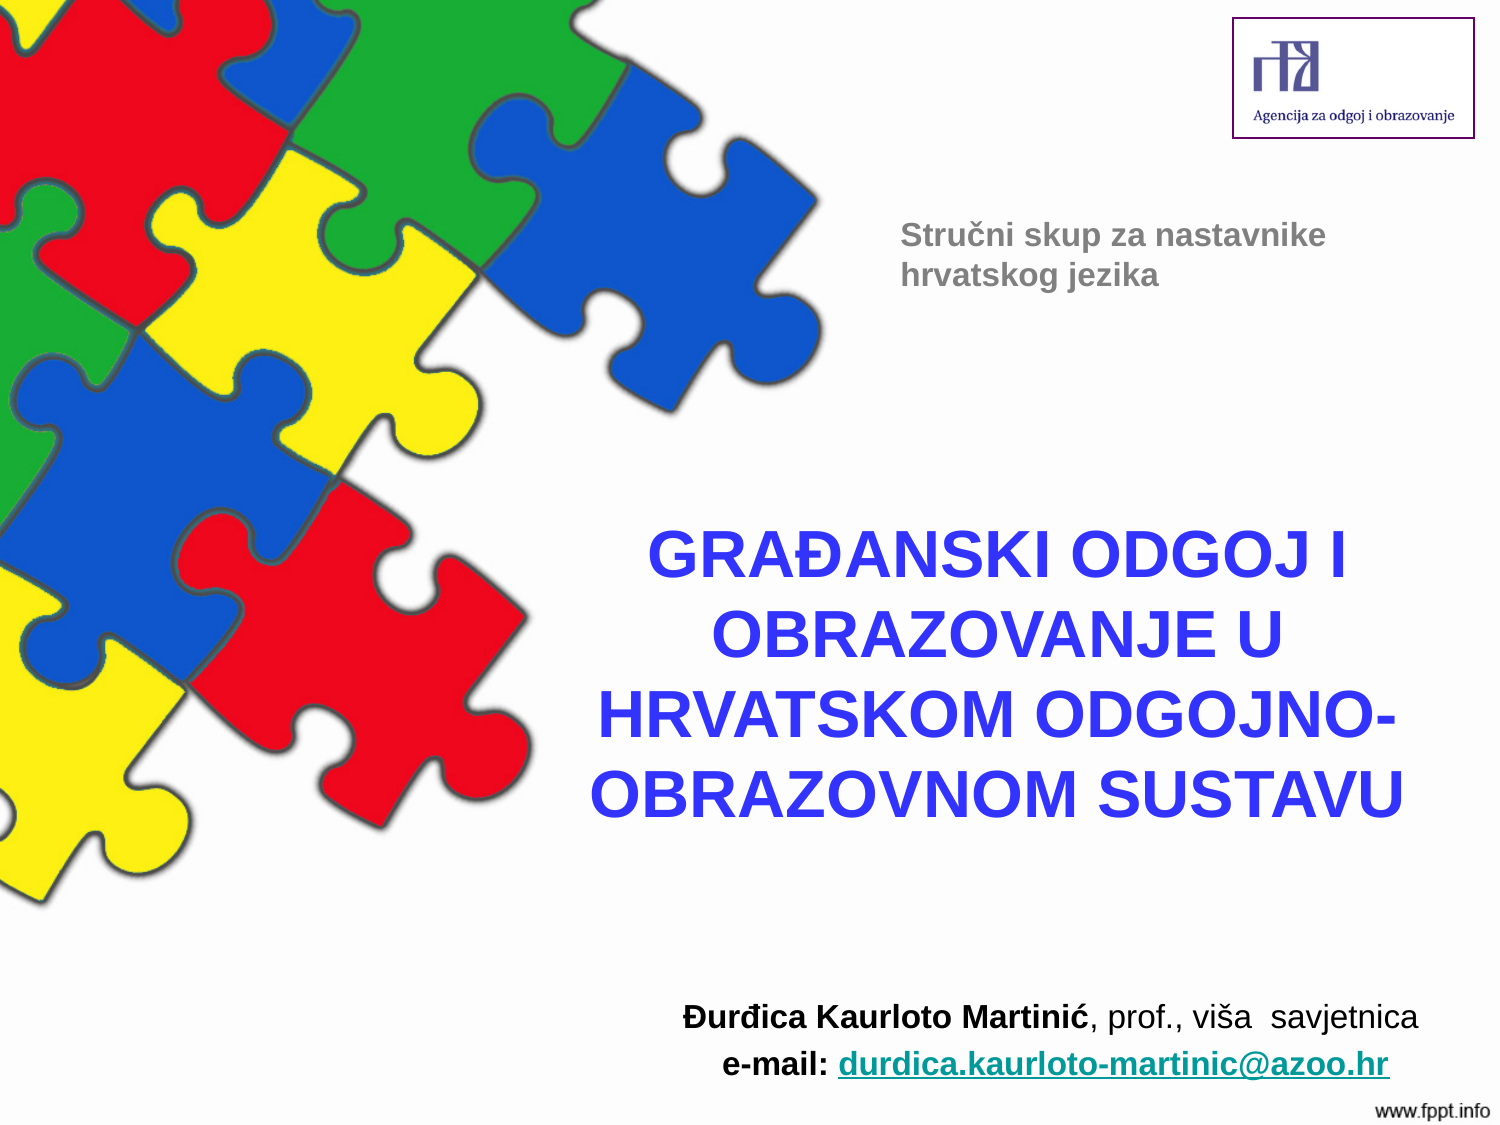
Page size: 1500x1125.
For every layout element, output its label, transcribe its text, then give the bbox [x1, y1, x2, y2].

title GRAĐANSKI ODGOJ I OBRAZOVANJE U HRVATSKOM ODGOJNO-OBRAZOVNOM SUSTAVU [525, 503, 1471, 840]
subtitle Đurđica Kaurloto Martinić, prof., viša savjetnica e-mail: durdica.kaurloto-martinic@azoo.hr [631, 987, 1471, 1095]
picture [0, 0, 1500, 1125]
text_box Stručni skup za nastavnike hrvatskog jezika [885, 208, 1500, 298]
